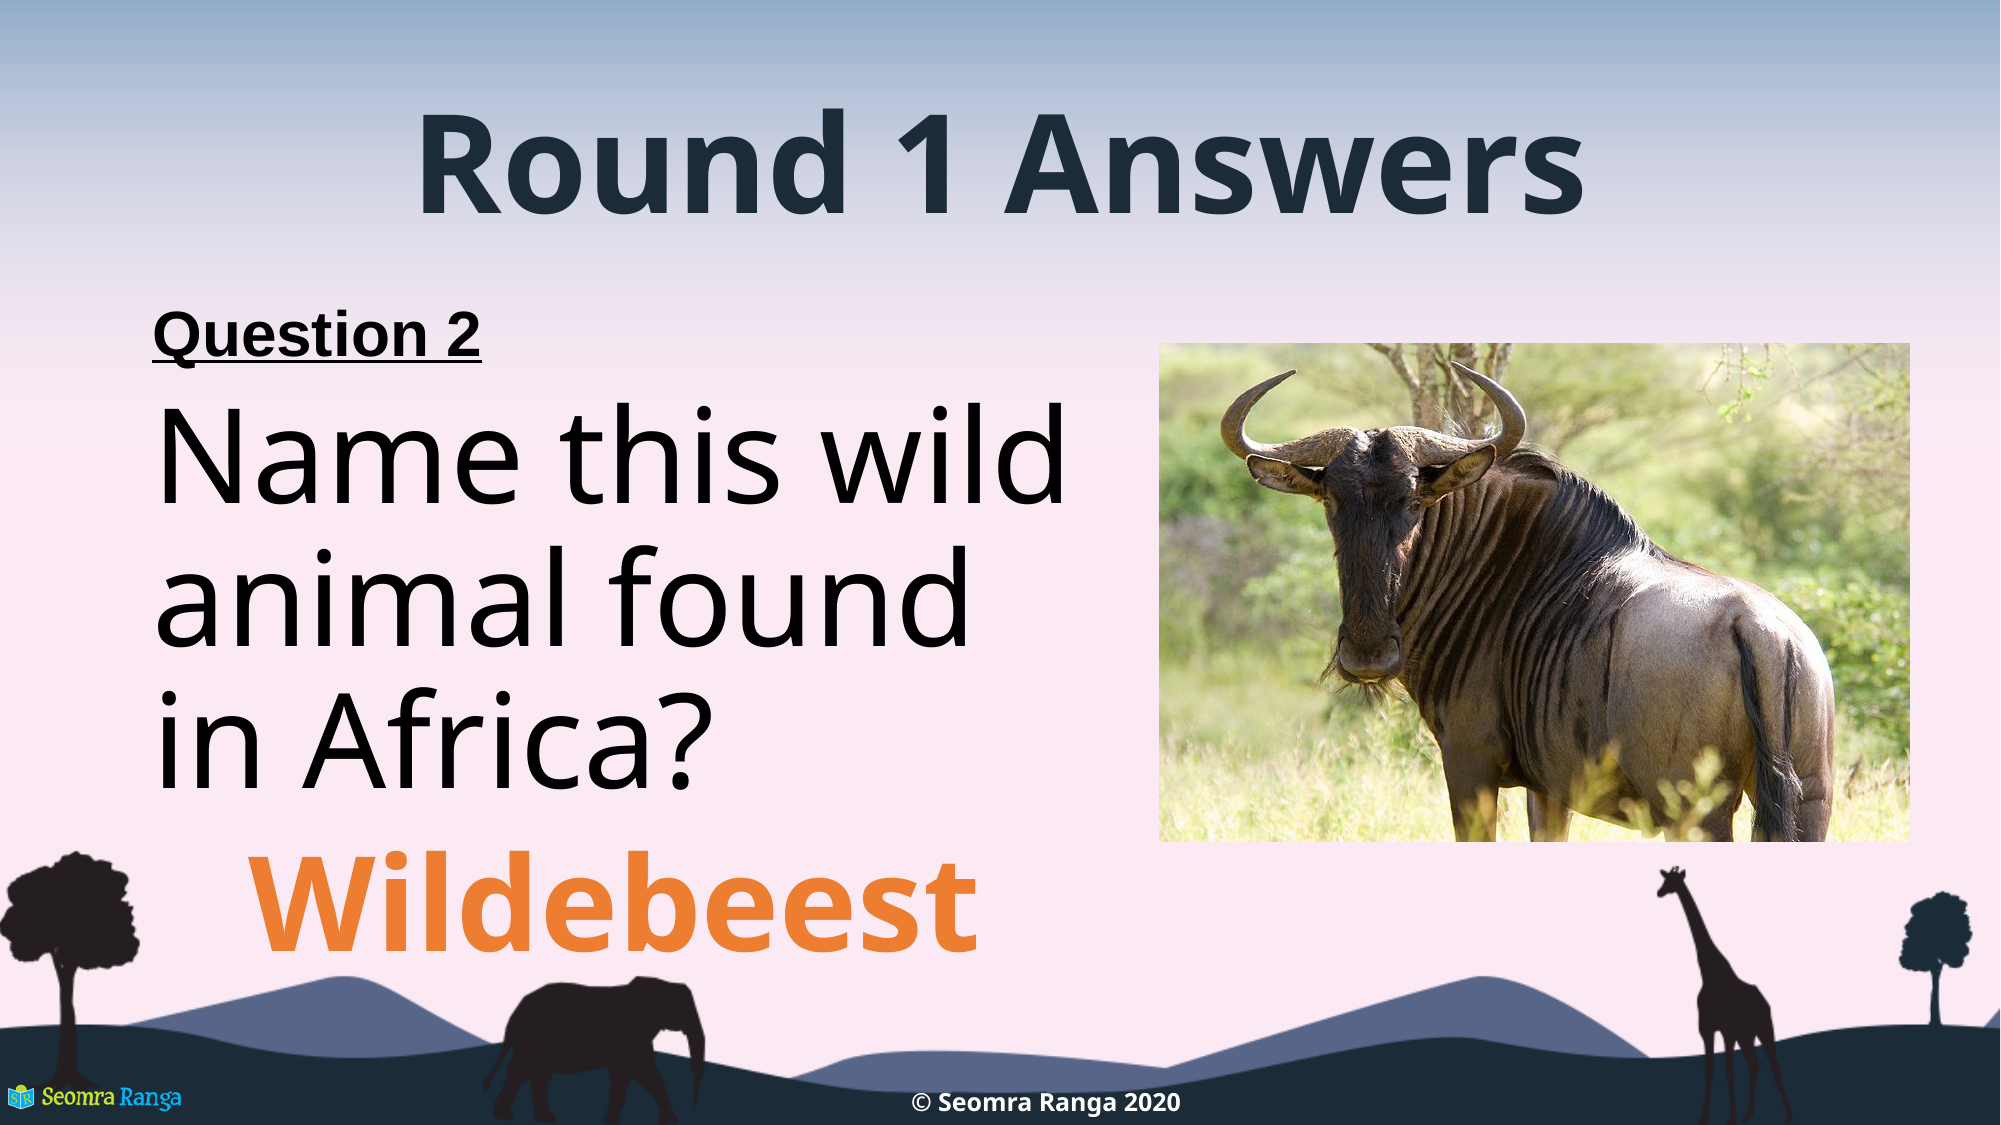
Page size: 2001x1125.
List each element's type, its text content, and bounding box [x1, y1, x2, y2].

text_box © Seomra Ranga 2020 www.seomraranga.com [762, 1079, 1330, 1125]
picture [0, 0, 2001, 1125]
title Round 1 Answers [137, 59, 1863, 278]
list Question 2 Name this wild animal found in Africa? Wildebeest [137, 293, 1093, 1014]
